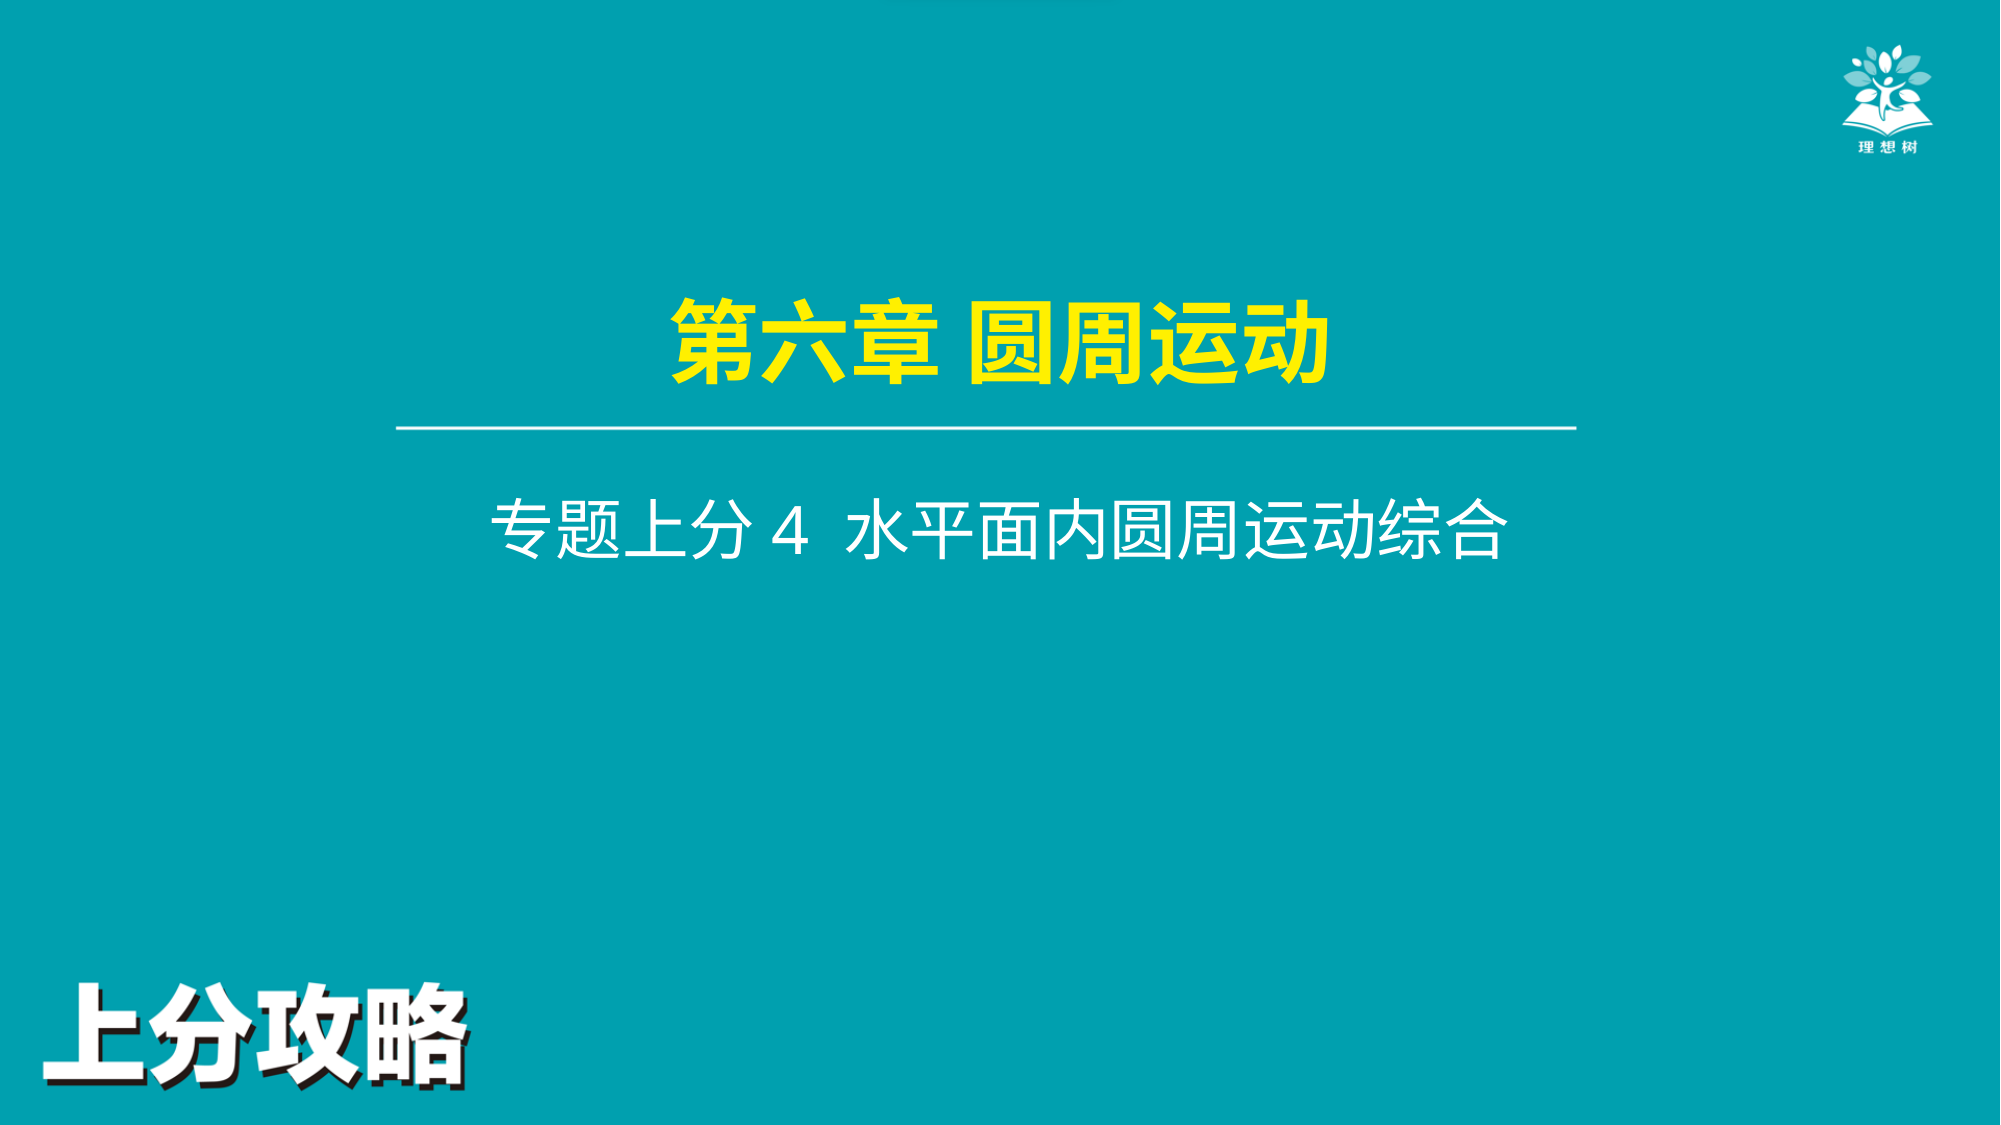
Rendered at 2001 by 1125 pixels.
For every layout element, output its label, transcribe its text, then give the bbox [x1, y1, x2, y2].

picture [0, 0, 2000, 265]
picture [0, 579, 2000, 1125]
text_box 专题上分4 水平面内圆周运动综合 [0, 472, 2000, 579]
picture [0, 413, 2000, 472]
text_box 第六章 圆周运动 [0, 265, 2000, 413]
